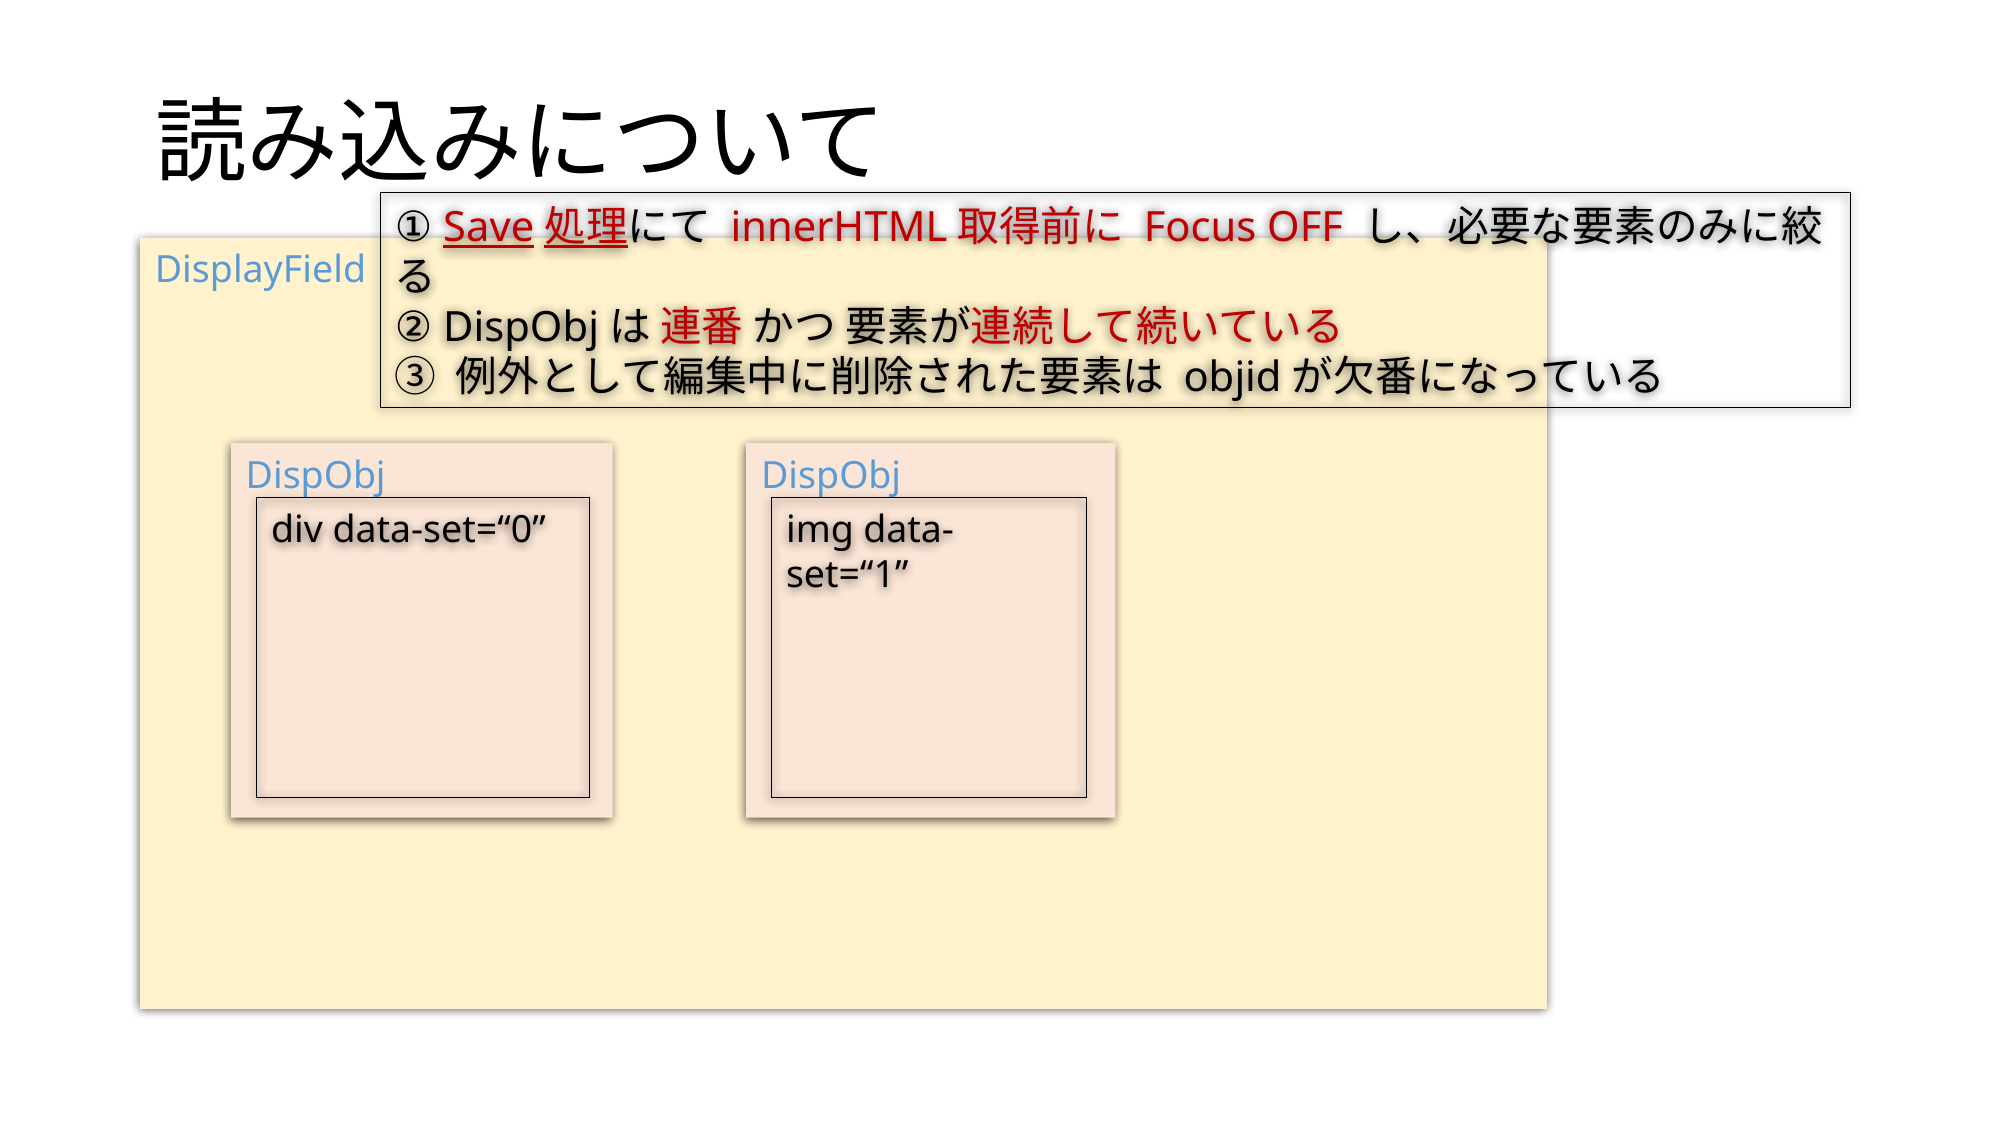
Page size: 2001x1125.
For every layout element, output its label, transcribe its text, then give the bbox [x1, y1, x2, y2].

text_box img data-set=“1” [771, 497, 1087, 798]
text_box ① Save処理にて innerHTML取得前に Focus OFF し、必要な要素のみに絞る ② DispObjは 連番 かつ 要素が連続して続いている ③ 例外として編集中に削除された要素は objidが欠番になっている [380, 192, 1851, 408]
text_box DisplayField [139, 238, 1547, 1009]
title 読み込みについて [139, 52, 1865, 238]
text_box DispObj [230, 443, 613, 818]
text_box div data-set=“0” [256, 497, 590, 798]
text_box DispObj [746, 443, 1116, 818]
